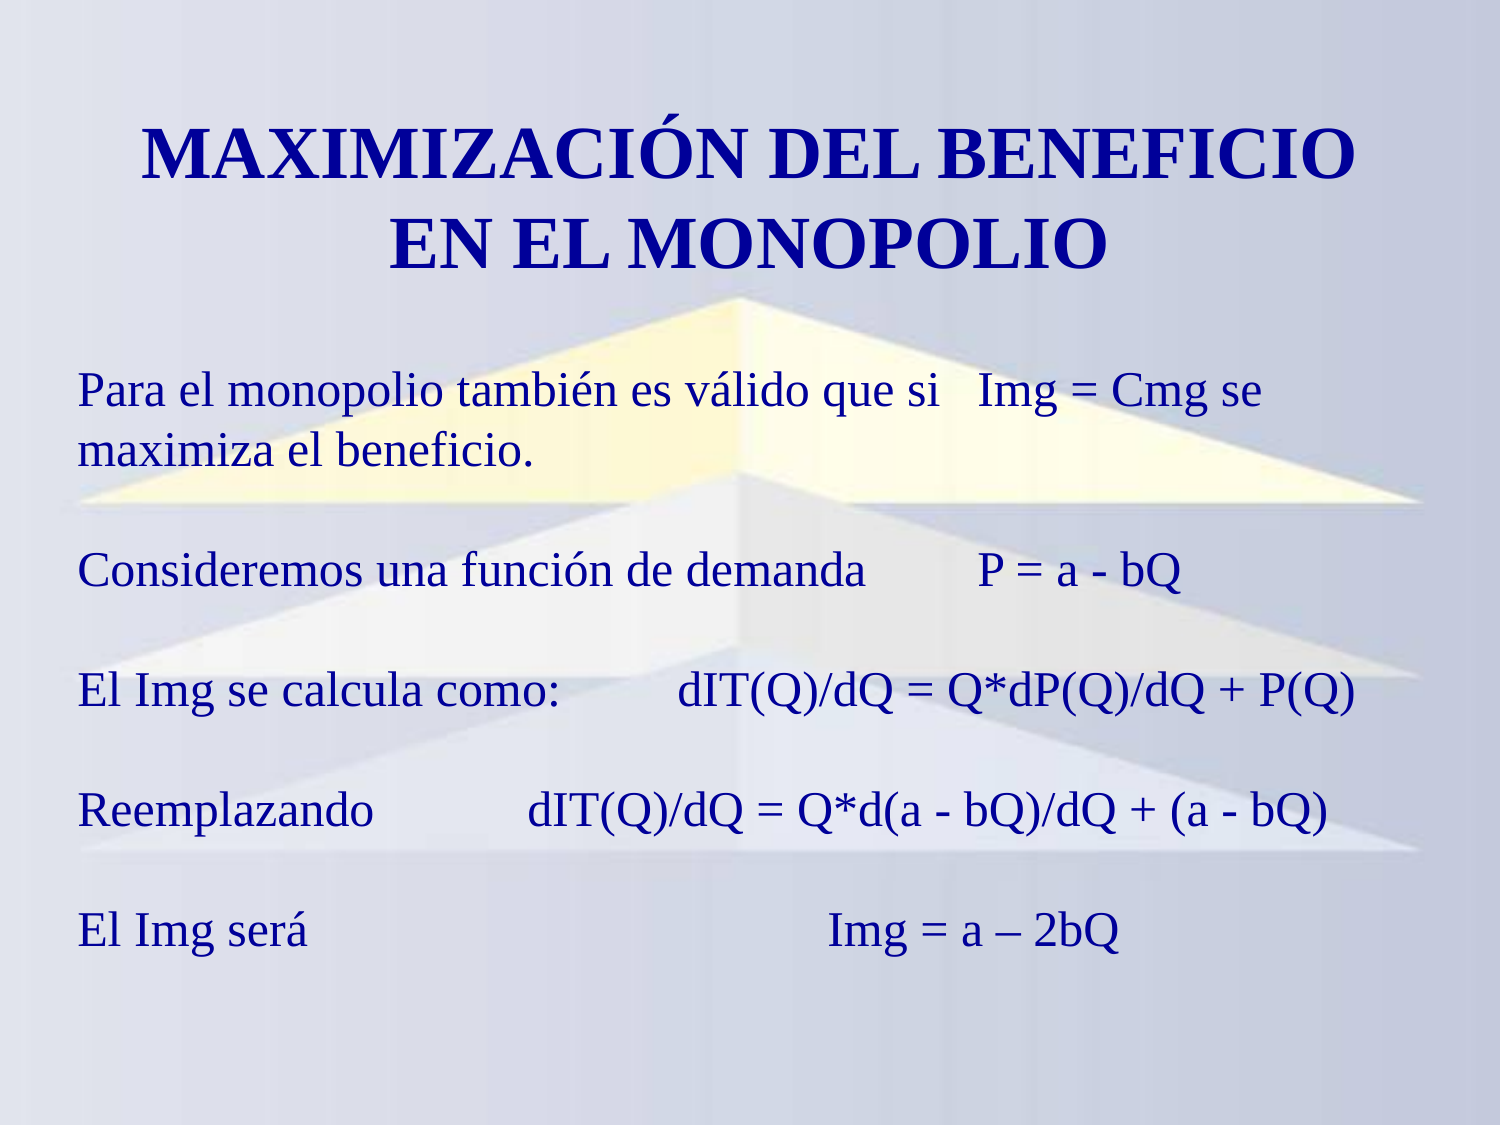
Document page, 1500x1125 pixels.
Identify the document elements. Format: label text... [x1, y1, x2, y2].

title MAXIMIZACIÓN DEL BENEFICIO EN EL MONOPOLIO [112, 99, 1388, 288]
picture [0, 0, 1500, 1125]
text_box Para el monopolio también es válido que si Img = Cmg se maximiza el beneficio. Consideremos una función de demanda P = a - bQ El Img se calcula como: dIT(Q)/dQ = Q*dP(Q)/dQ + P(Q) Reemplazando dIT(Q)/dQ = Q*d(a - bQ)/dQ + (a - bQ) El Img será Img = a – 2bQ [62, 349, 1441, 1024]
